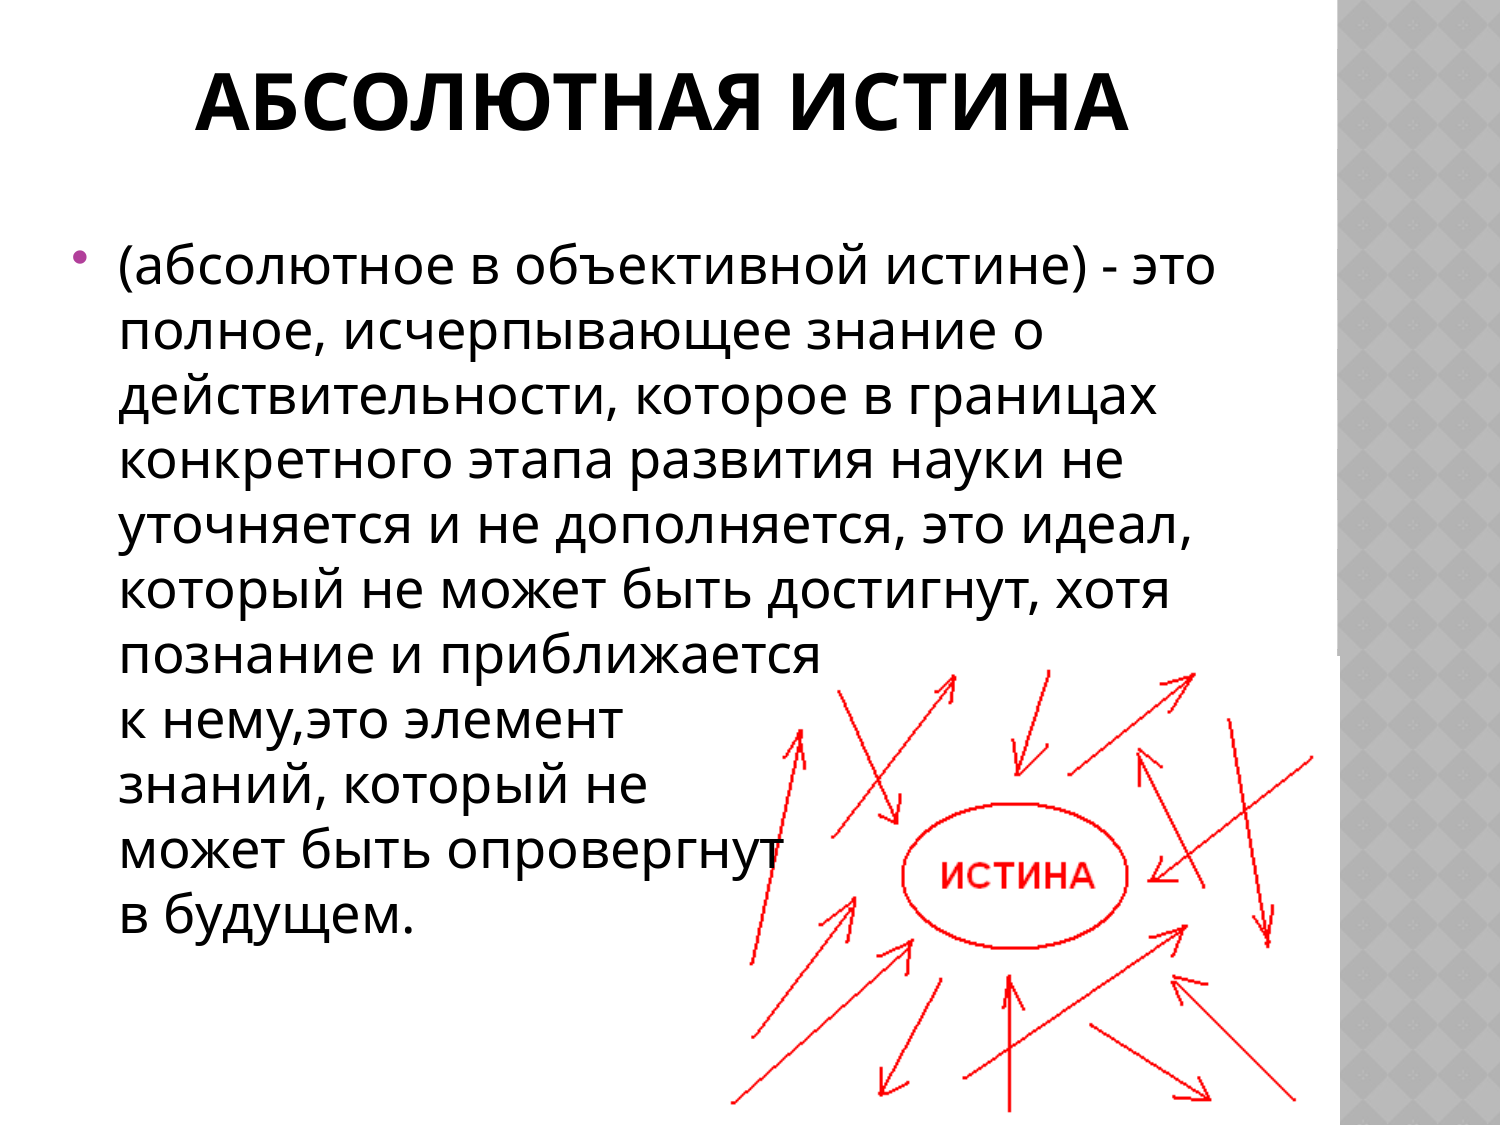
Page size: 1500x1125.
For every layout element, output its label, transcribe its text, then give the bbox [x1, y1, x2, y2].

title Абсолютная истина [187, 35, 1156, 147]
list (абсолютное в объективной истине) - это полное, исчерпывающее знание о действительности, которое в границах конкретного этапа развития науки не уточняется и не дополняется, это идеал, который не может быть достигнут, хотя познание и приближается к нему,это элемент знаний, который не может быть опровергнут в будущем. [58, 222, 1320, 1018]
picture [714, 655, 1341, 1125]
